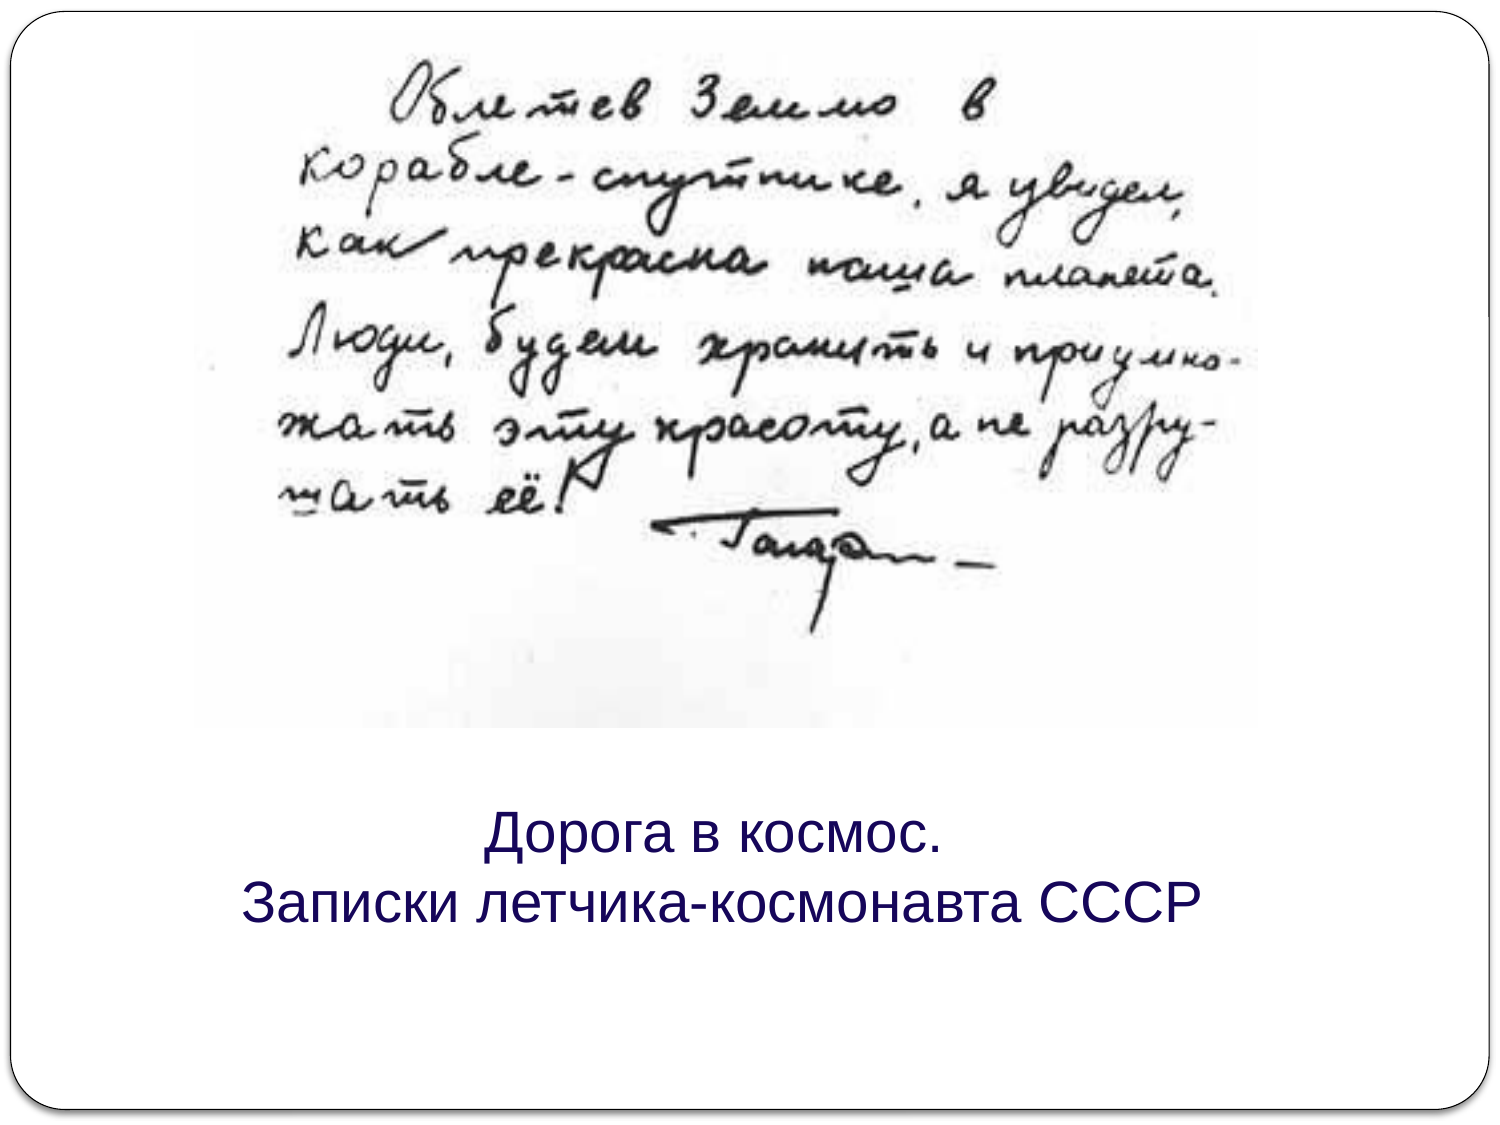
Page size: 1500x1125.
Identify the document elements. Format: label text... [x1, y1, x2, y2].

picture [194, 30, 1259, 729]
text_box [100, 786, 1424, 1035]
text_box Дорога в космос. Записки летчика-космонавта СССР [206, 786, 1223, 942]
